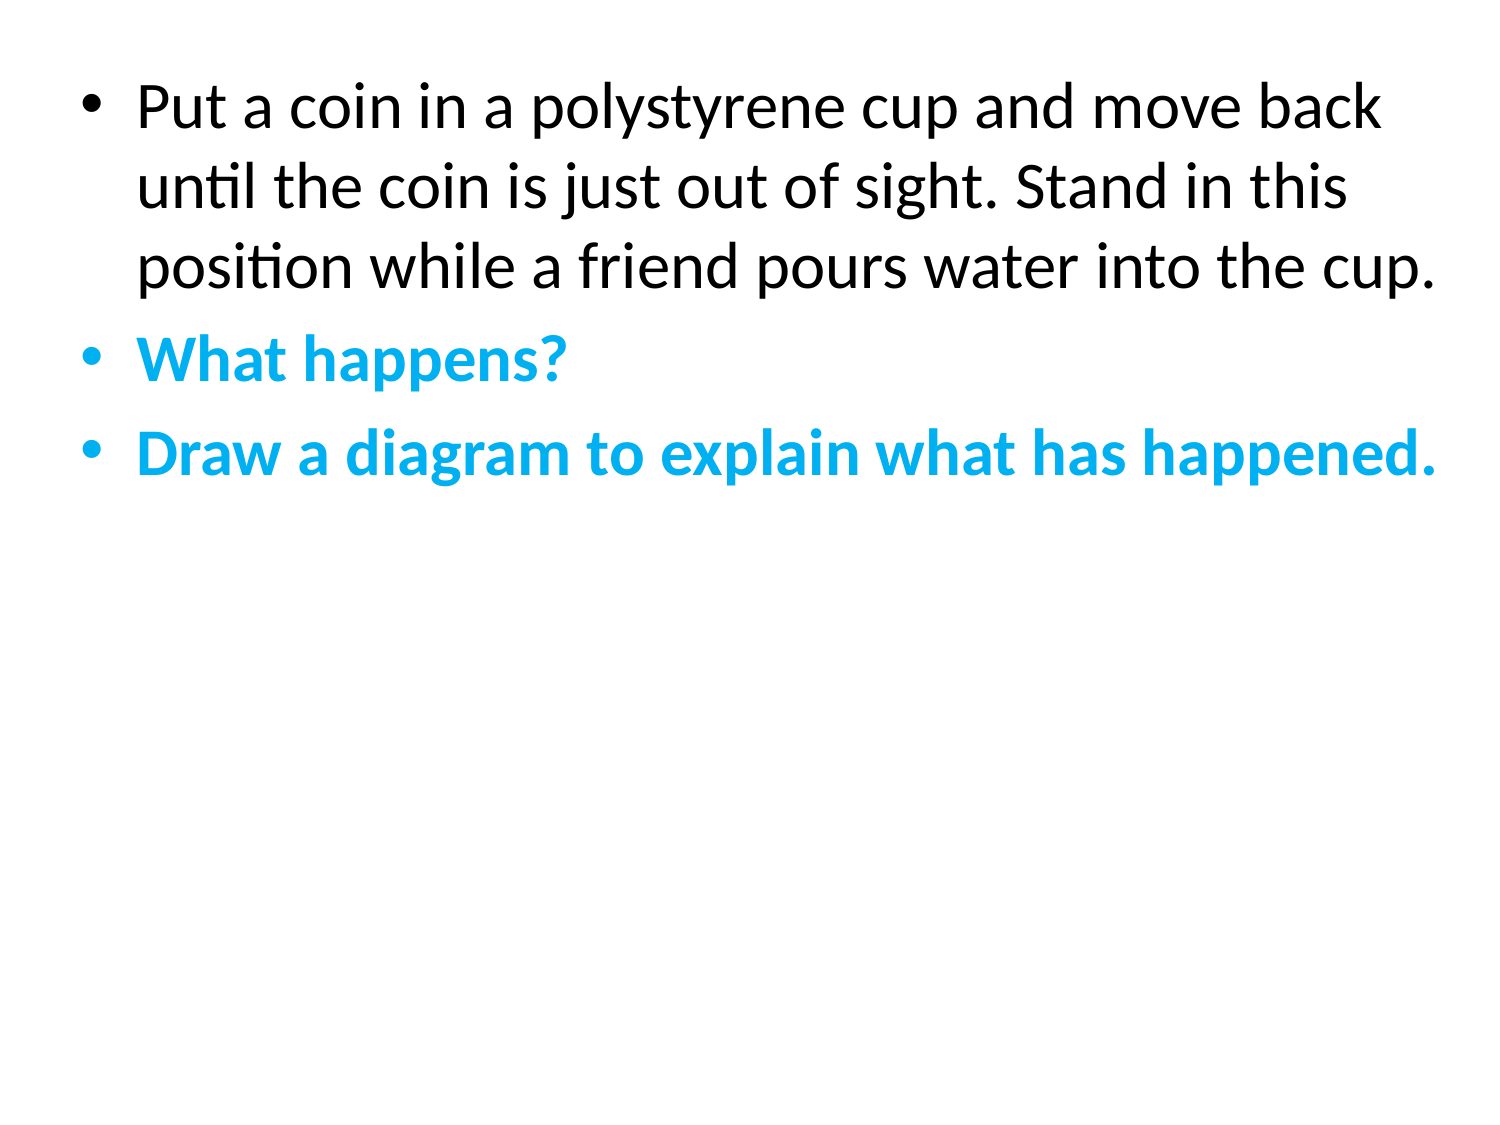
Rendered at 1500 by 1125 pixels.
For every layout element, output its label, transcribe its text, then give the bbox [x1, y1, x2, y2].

list Put a coin in a polystyrene cup and move back until the coin is just out of sight. Stand in this position while a friend pours water into the cup. What happens? Draw a diagram to explain what has happened. [64, 54, 1459, 516]
